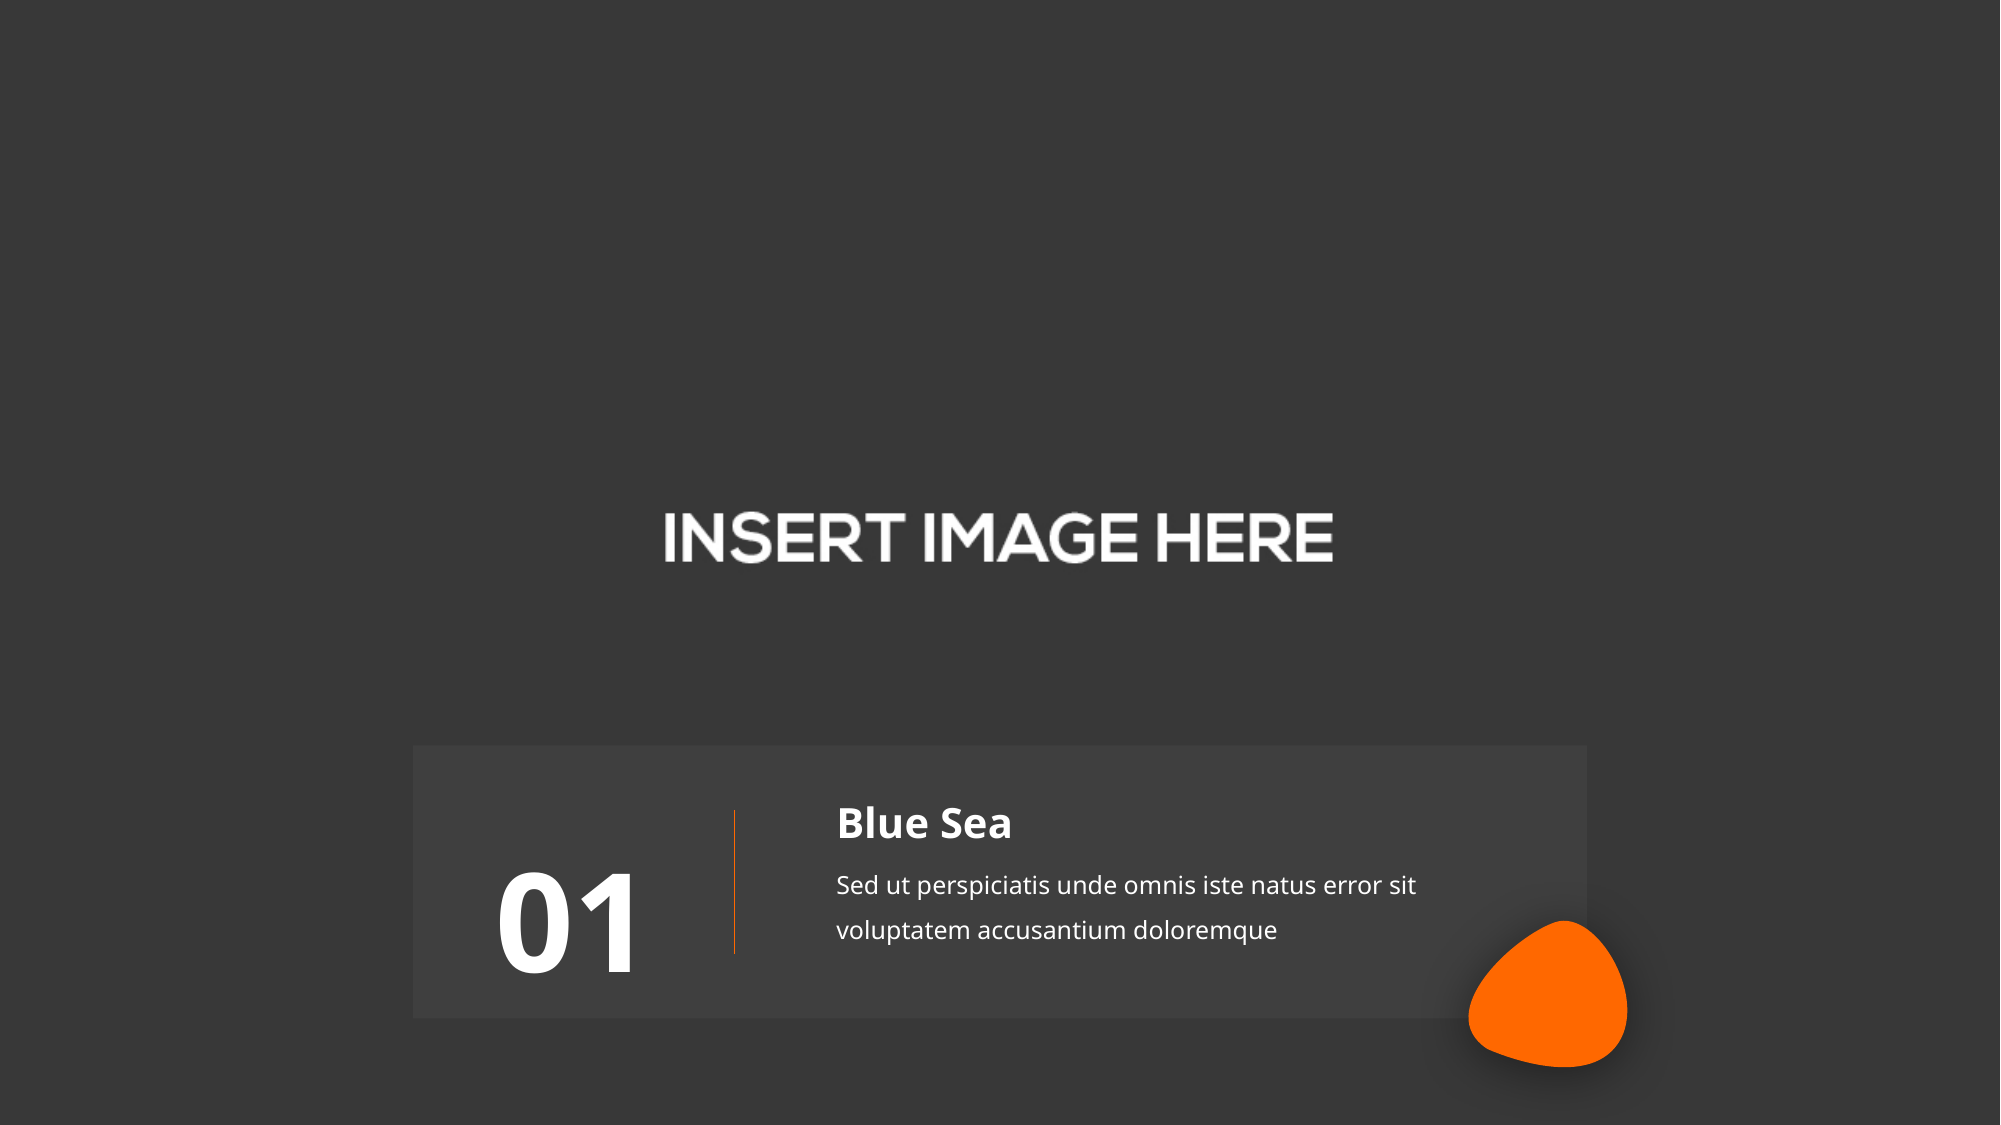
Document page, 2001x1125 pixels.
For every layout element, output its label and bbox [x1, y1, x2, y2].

picture [0, 0, 2000, 1125]
text_box [413, 745, 1587, 1019]
